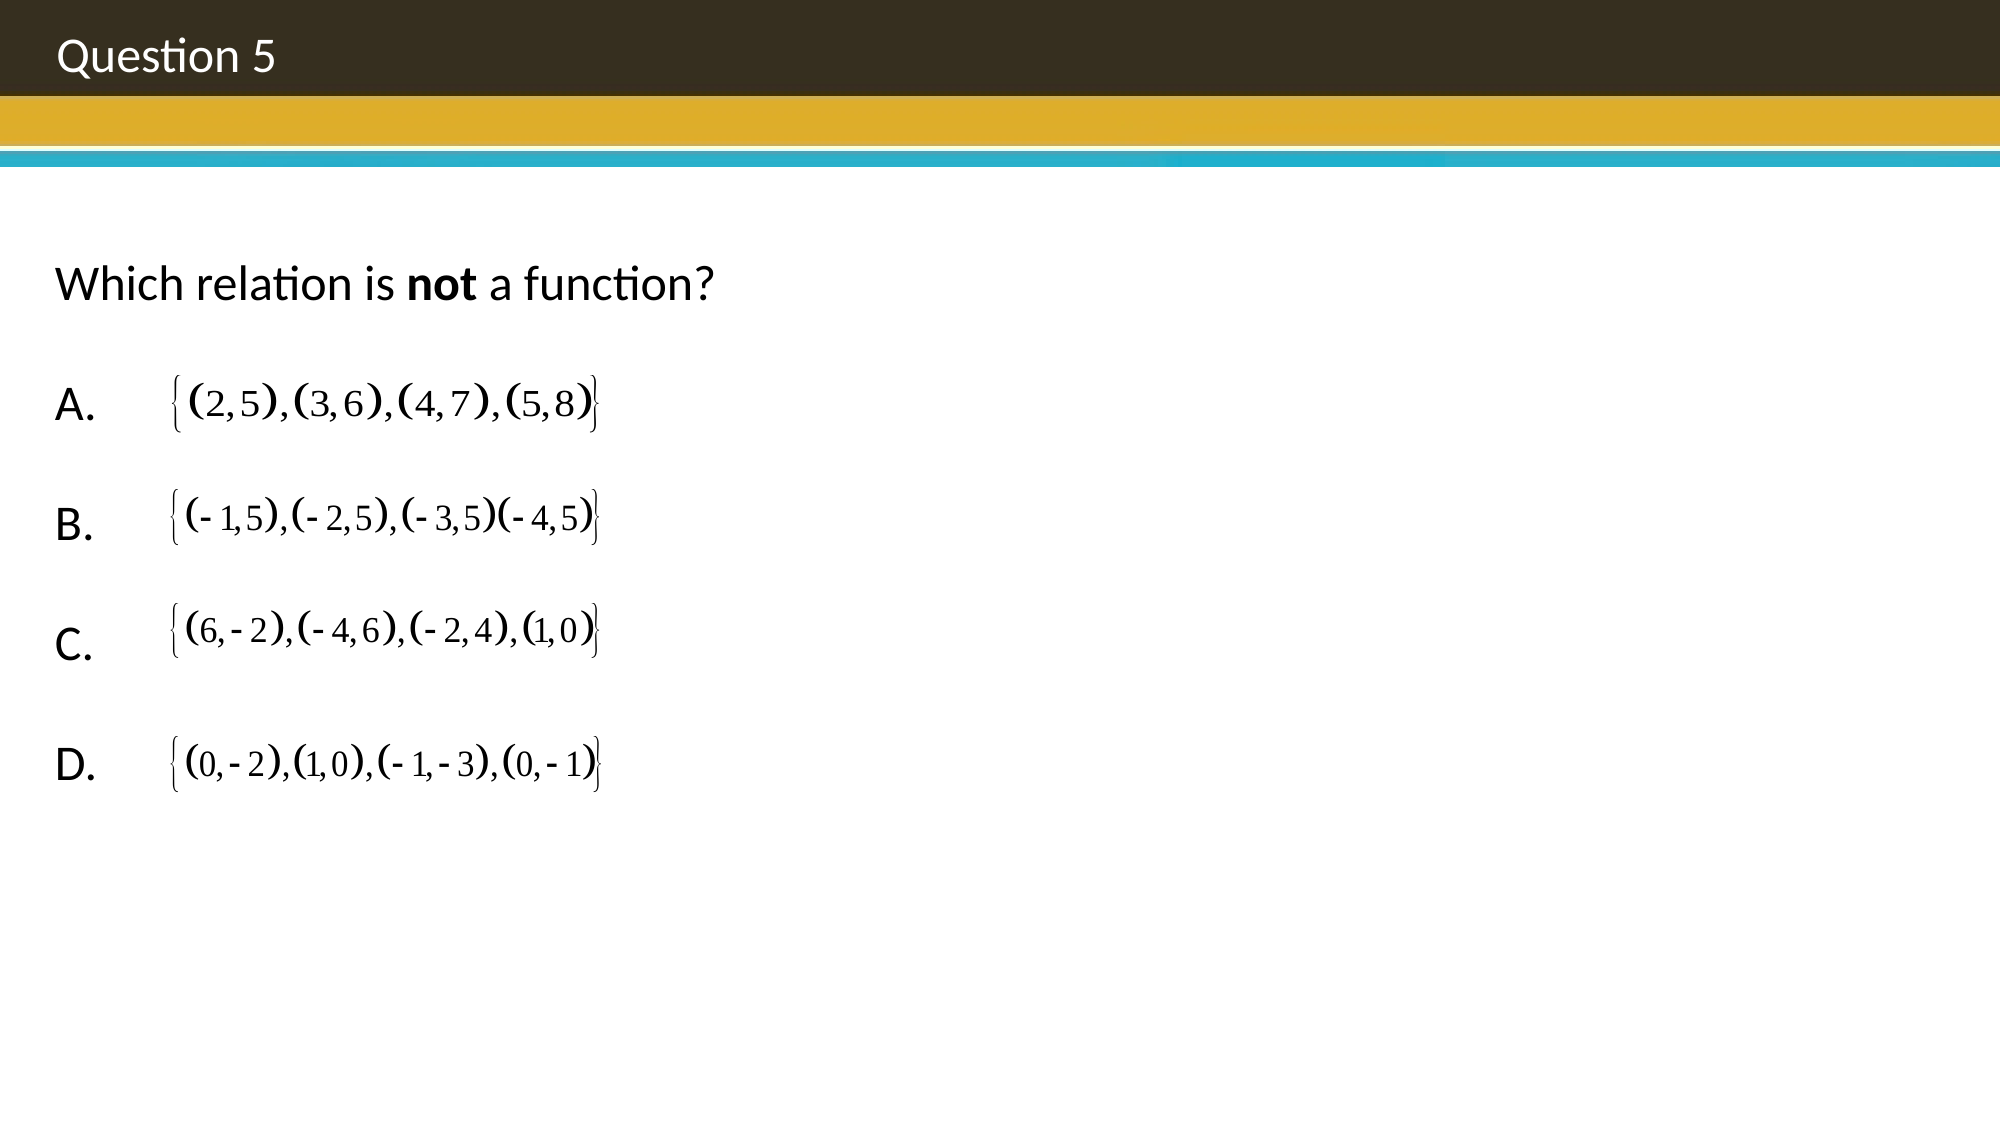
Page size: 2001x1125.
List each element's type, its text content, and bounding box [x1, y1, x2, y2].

picture [166, 736, 613, 799]
picture [166, 603, 613, 664]
text_box Which relation is not a function? A. B. C. D. [40, 243, 1898, 799]
picture [166, 374, 613, 439]
picture [0, 0, 2000, 167]
text_box Question 5 [41, 14, 293, 90]
picture [166, 489, 613, 552]
